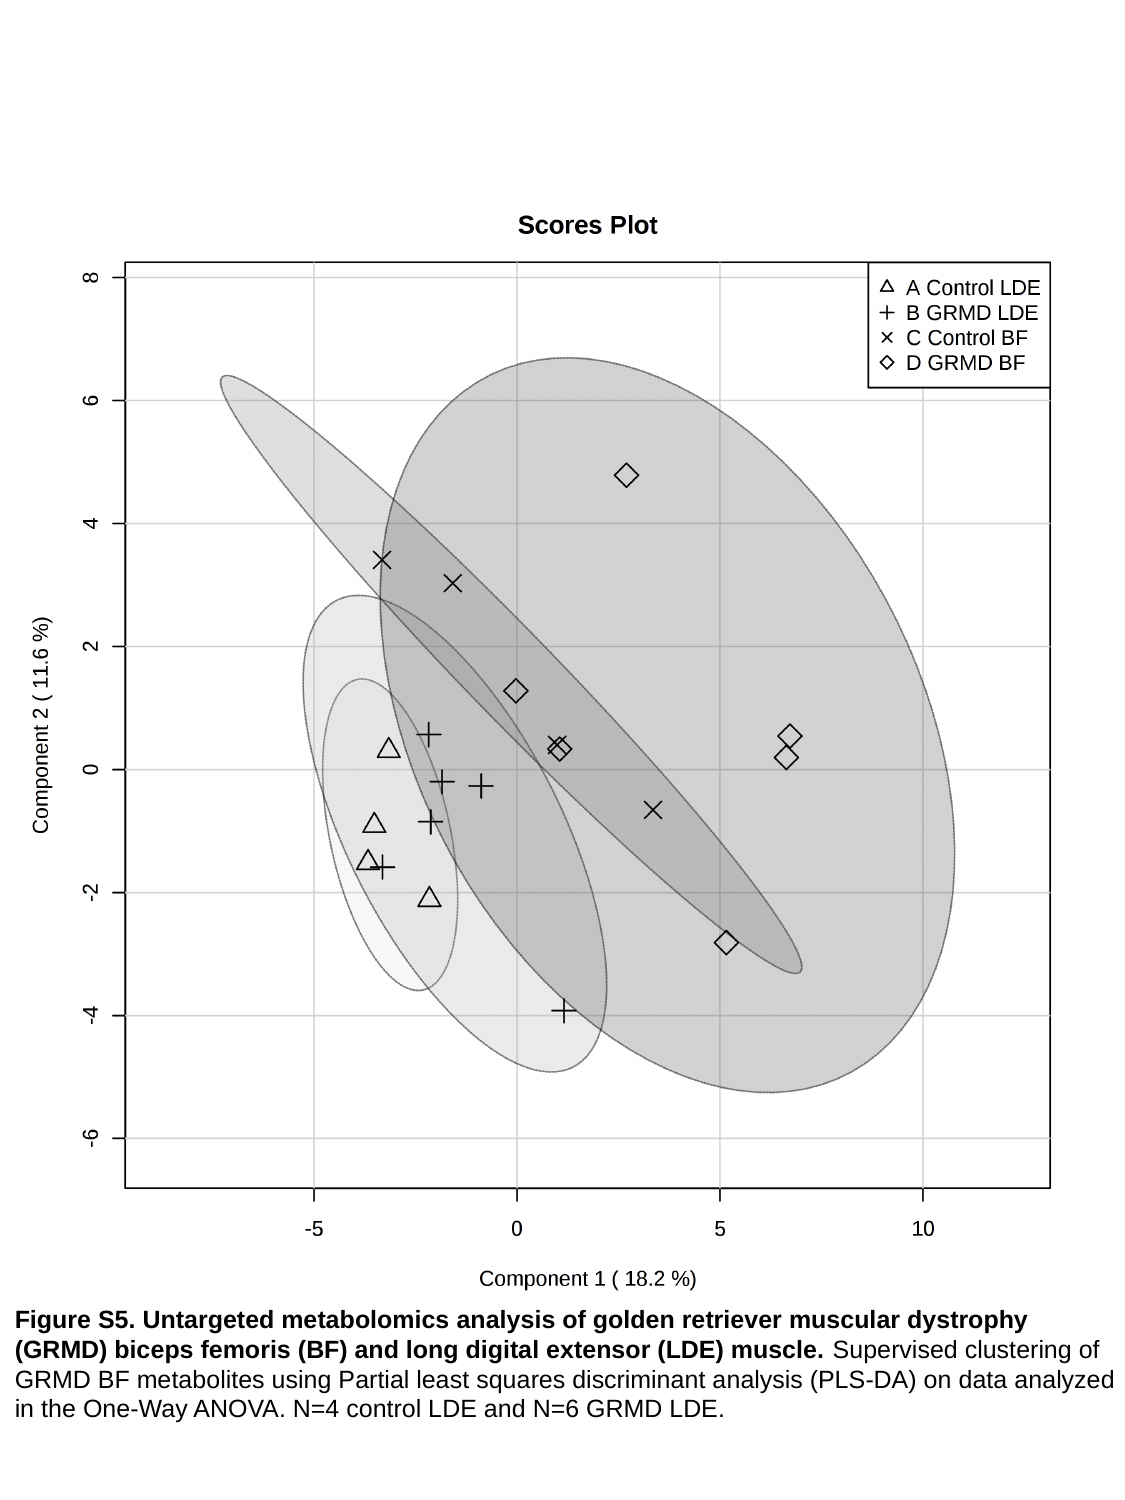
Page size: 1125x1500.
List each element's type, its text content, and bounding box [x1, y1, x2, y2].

text_box Figure S5. Untargeted metabolomics analysis of golden retriever muscular dystrophy (GRMD) biceps femoris (BF) and long digital extensor (LDE) muscle. Supervised clustering of GRMD BF metabolites using Partial least squares discriminant analysis (PLS-DA) on data analyzed in the One-Way ANOVA. N=4 control LDE and N=6 GRMD LDE. [0, 1313, 1125, 1431]
picture [0, 187, 1125, 1313]
